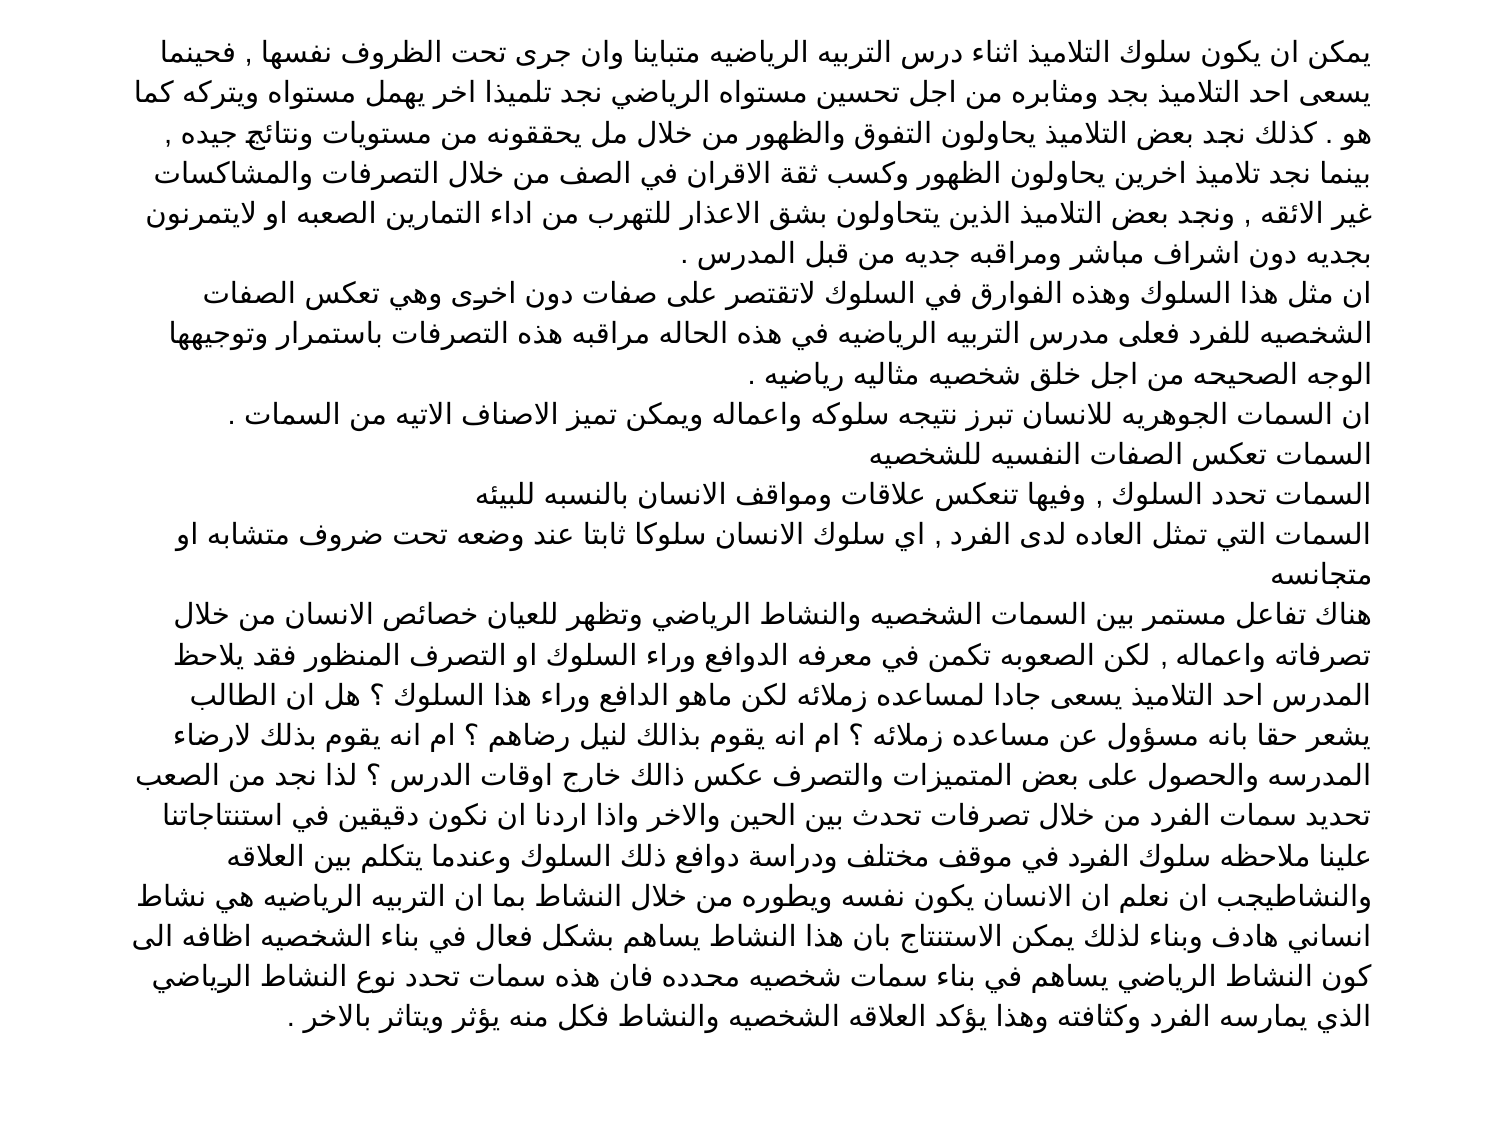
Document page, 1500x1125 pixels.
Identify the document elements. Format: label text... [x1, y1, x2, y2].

title العلاقه بين الشخصية والنشاط يمكن ان يكون سلوك التلاميذ اثناء درس التربيه الرياضيه متباينا وان جرى تحت الظروف نفسها , فحينما يسعى احد التلاميذ بجد ومثابره من اجل تحسين مستواه الرياضي نجد تلميذا اخر يهمل مستواه ويتركه كما هو . كذلك نجد بعض التلاميذ يحاولون التفوق والظهور من خلال مل يحققونه من مستويات ونتائج جيده , بينما نجد تلاميذ اخرين يحاولون الظهور وكسب ثقة الاقران في الصف من خلال التصرفات والمشاكسات غير الائقه , ونجد بعض التلاميذ الذين يتحاولون بشق الاعذار للتهرب من اداء التمارين الصعبه او لايتمرنون بجديه دون اشراف مباشر ومراقبه جديه من قبل المدرس . ان مثل هذا السلوك وهذه الفوارق في السلوك لاتقتصر على صفات دون اخرى وهي تعكس الصفات الشخصيه للفرد فعلى مدرس التربيه الرياضيه في هذه الحاله مراقبه هذه التصرفات باستمرار وتوجيهها الوجه الصحيحه من اجل خلق شخصيه مثاليه رياضيه . ان السمات الجوهريه للانسان تبرز نتيجه سلوكه واعماله ويمكن تميز الاصناف الاتيه من السمات . السمات تعكس الصفات النفسيه للشخصيه السمات تحدد السلوك , وفيها تنعكس علاقات ومواقف الانسان بالنسبه للبيئه السمات التي تمثل العاده لدى الفرد , اي سلوك الانسان سلوكا ثابتا عند وضعه تحت ضروف متشابه او متجانسه هناك تفاعل مستمر بين السمات الشخصيه والنشاط الرياضي وتظهر للعيان خصائص الانسان من خلال تصرفاته واعماله , لكن الصعوبه تكمن في معرفه الدوافع وراء السلوك او التصرف المنظور فقد يلاحظ المدرس احد التلاميذ يسعى جادا لمساعده زملائه لكن ماهو الدافع وراء هذا السلوك ؟ هل ان الطالب يشعر حقا بانه مسؤول عن مساعده زملائه ؟ ام انه يقوم بذالك لنيل رضاهم ؟ ام انه يقوم بذلك لارضاء المدرسه والحصول على بعض المتميزات والتصرف عكس ذالك خارج اوقات الدرس ؟ لذا نجد من الصعب تحديد سمات الفرد من خلال تصرفات تحدث بين الحين والاخر واذا اردنا ان نكون دقيقين في استنتاجاتنا علينا ملاحظه سلوك الفرد في موقف مختلف ودراسة دوافع ذلك السلوك وعندما يتكلم بين العلاقه والنشاطيجب ان نعلم ان الانسان يكون نفسه ويطوره من خلال النشاط بما ان التربيه الرياضيه هي نشاط انساني هادف وبناء لذلك يمكن الاستنتاج بان هذا النشاط يساهم بشكل فعال في بناء الشخصيه اظافه الى كون النشاط الرياضي يساهم في بناء سمات شخصيه محدده فان هذه سمات تحدد نوع النشاط الرياضي الذي يمارسه الفرد وكثافته وهذا يؤكد العلاقه الشخصيه والنشاط فكل منه يؤثر ويتاثر بالاخر . [112, 37, 1388, 1013]
